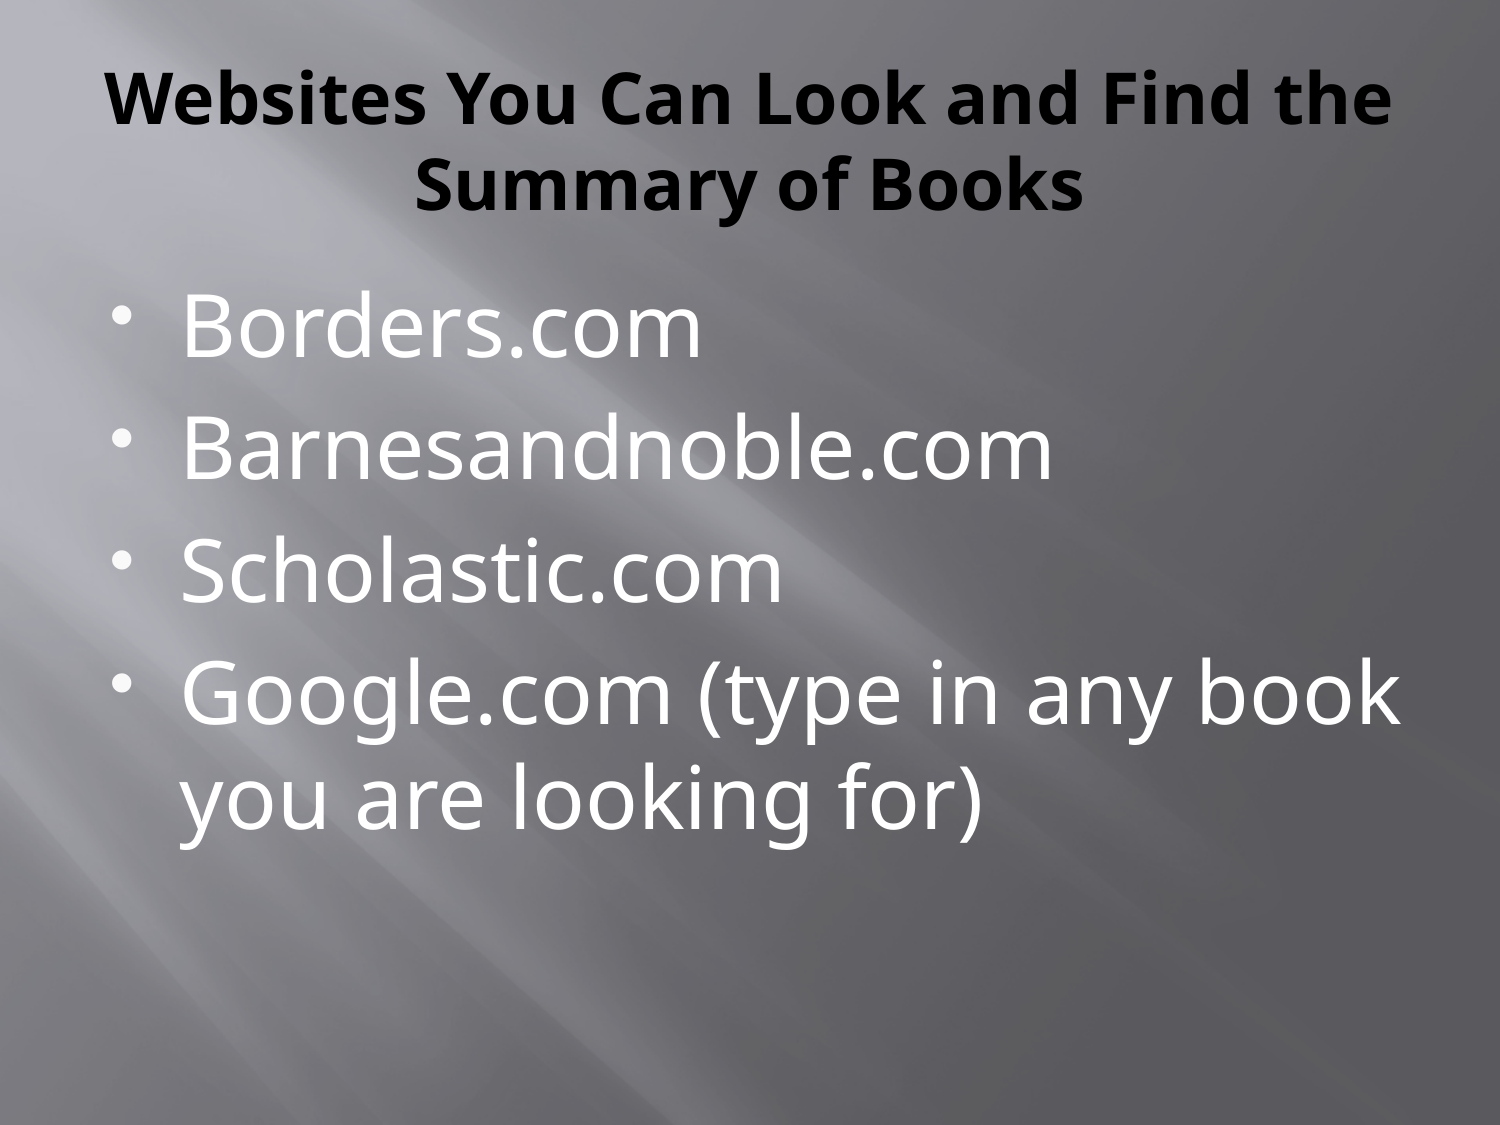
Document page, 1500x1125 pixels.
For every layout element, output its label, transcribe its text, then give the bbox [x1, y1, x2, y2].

list Borders.com Barnesandnoble.com Scholastic.com Google.com (type in any book you are looking for) [75, 262, 1425, 1035]
title Websites You Can Look and Find the Summary of Books [75, 45, 1425, 233]
